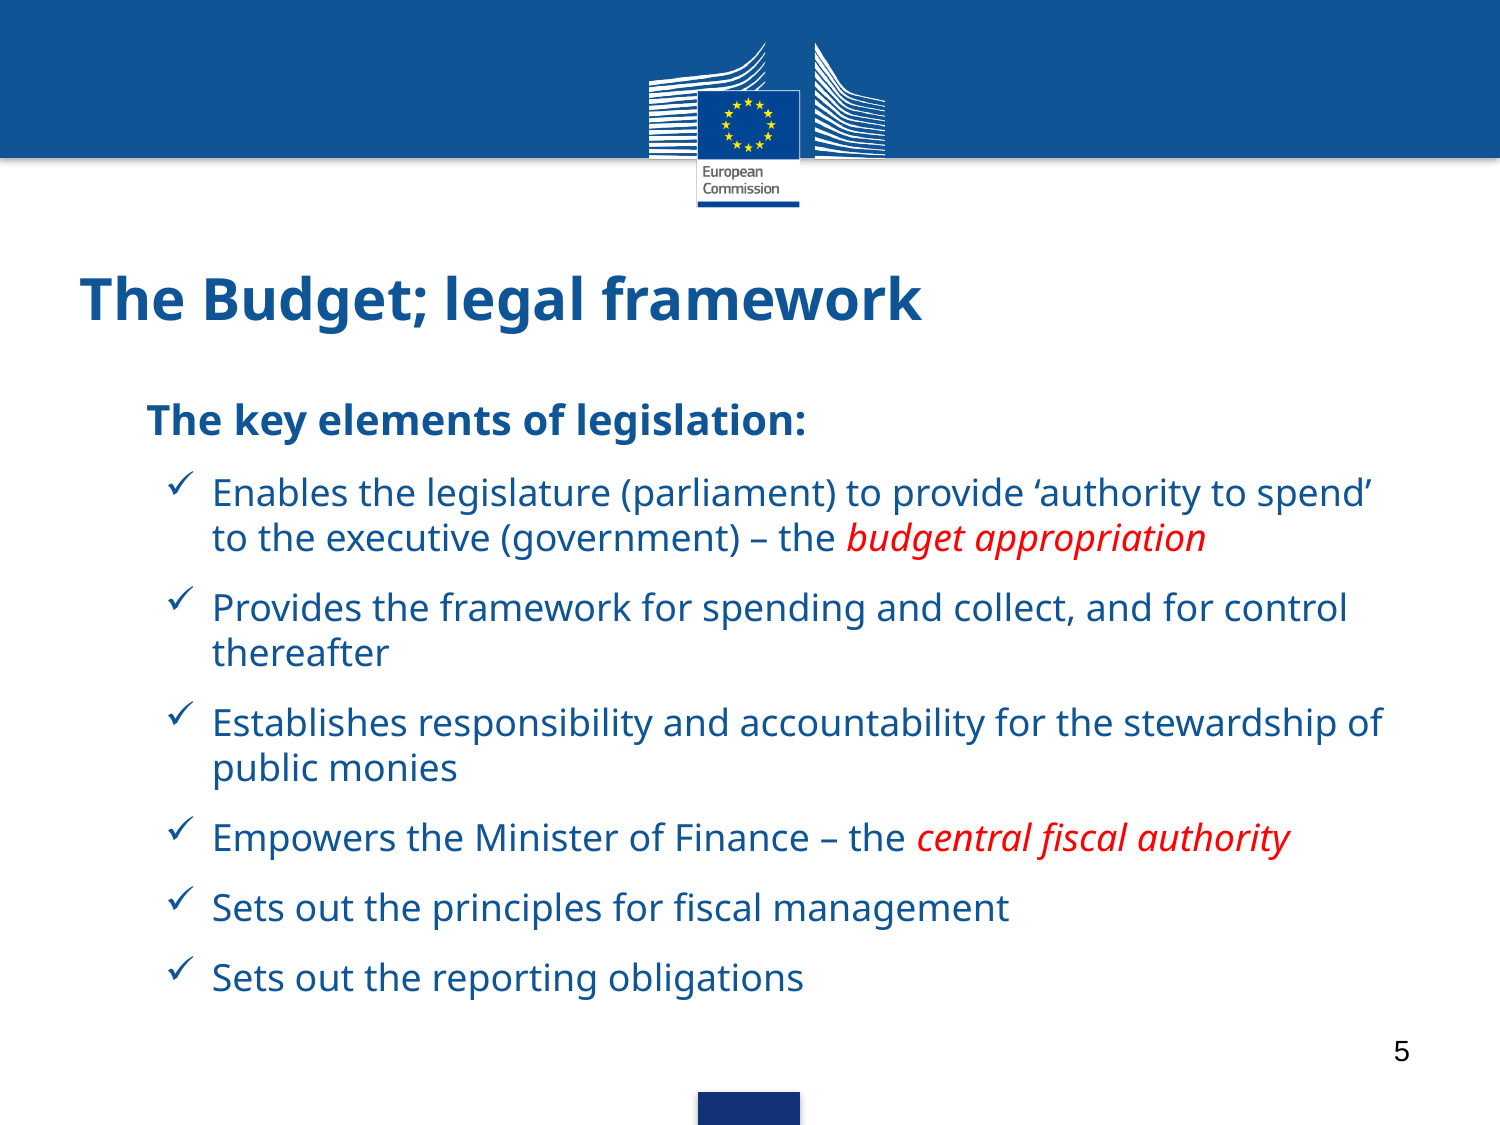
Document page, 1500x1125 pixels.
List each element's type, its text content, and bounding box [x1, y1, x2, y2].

list The key elements of legislation: Enables the legislature (parliament) to provide ‘authority to spend’ to the executive (government) – the budget appropriation Provides the framework for spending and collect, and for control thereafter Establishes responsibility and accountability for the stewardship of public monies Empowers the Minister of Finance – the central fiscal authority Sets out the principles for fiscal management Sets out the reporting obligations [74, 386, 1426, 1044]
slide_number 5 [1074, 1024, 1426, 1103]
picture [649, 42, 885, 208]
title The Budget; legal framework [64, 219, 1416, 374]
